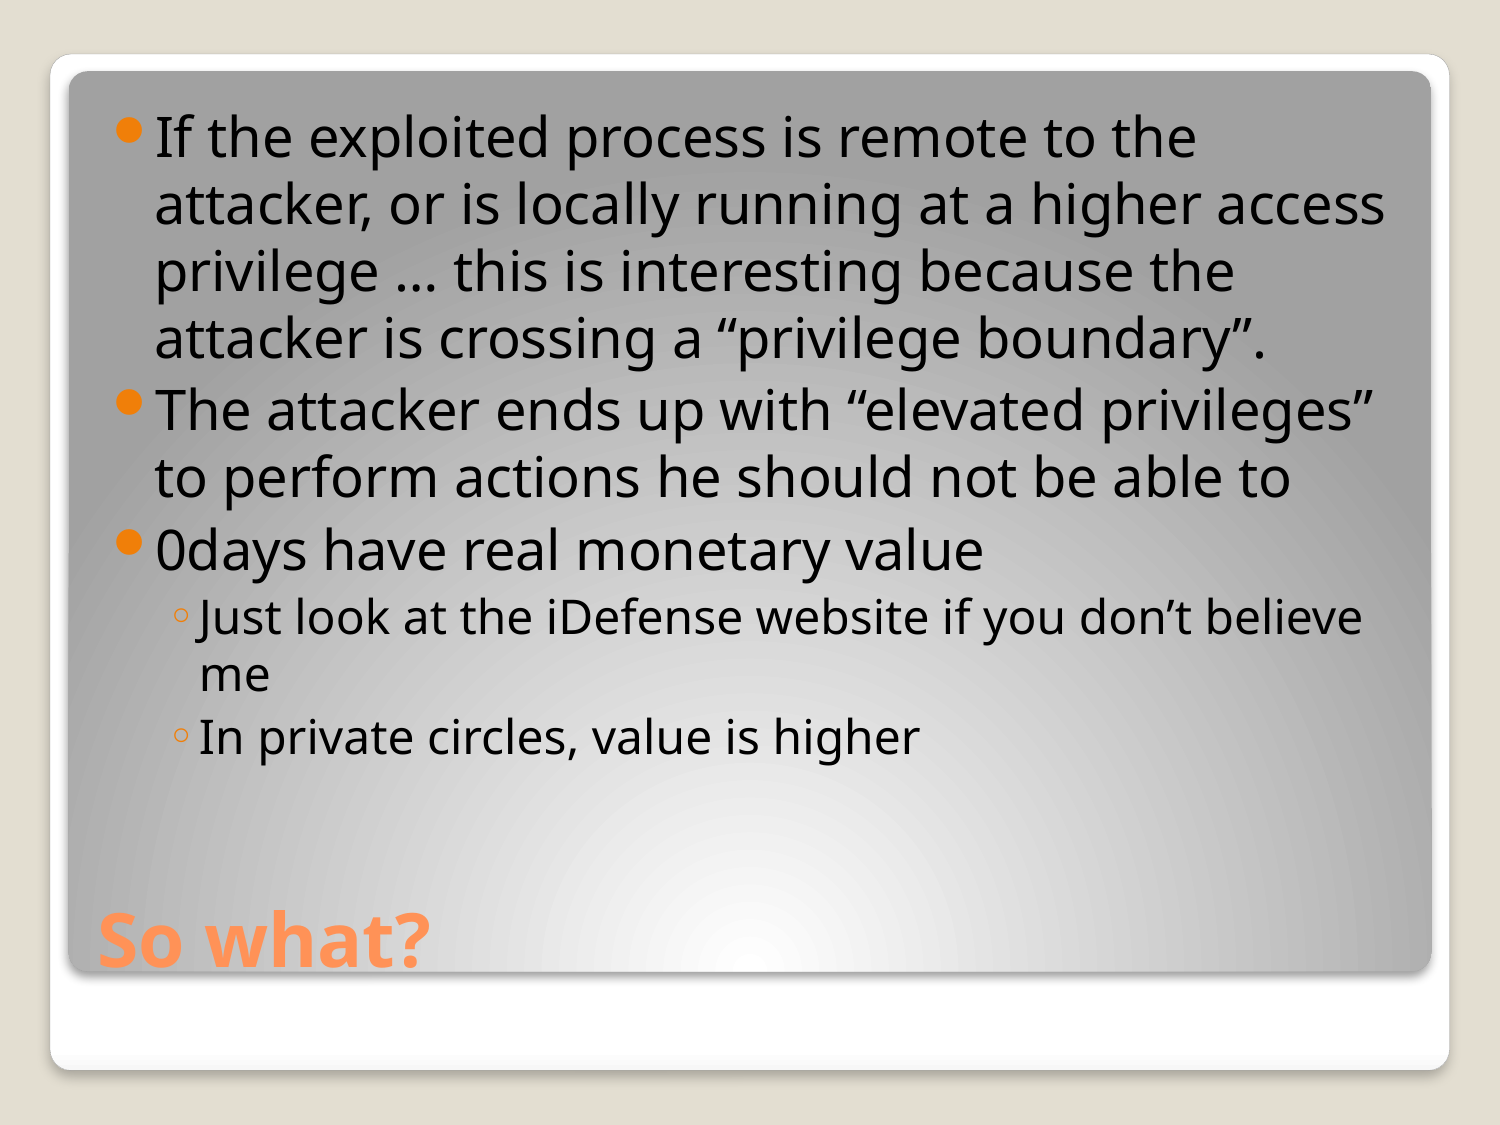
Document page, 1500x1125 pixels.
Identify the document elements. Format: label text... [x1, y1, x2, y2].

title So what? [82, 875, 1425, 990]
list If the exploited process is remote to the attacker, or is locally running at a higher access privilege … this is interesting because the attacker is crossing a “privilege boundary”. The attacker ends up with “elevated privileges” to perform actions he should not be able to 0days have real monetary value Just look at the iDefense website if you don’t believe me In private circles, value is higher [82, 86, 1425, 875]
